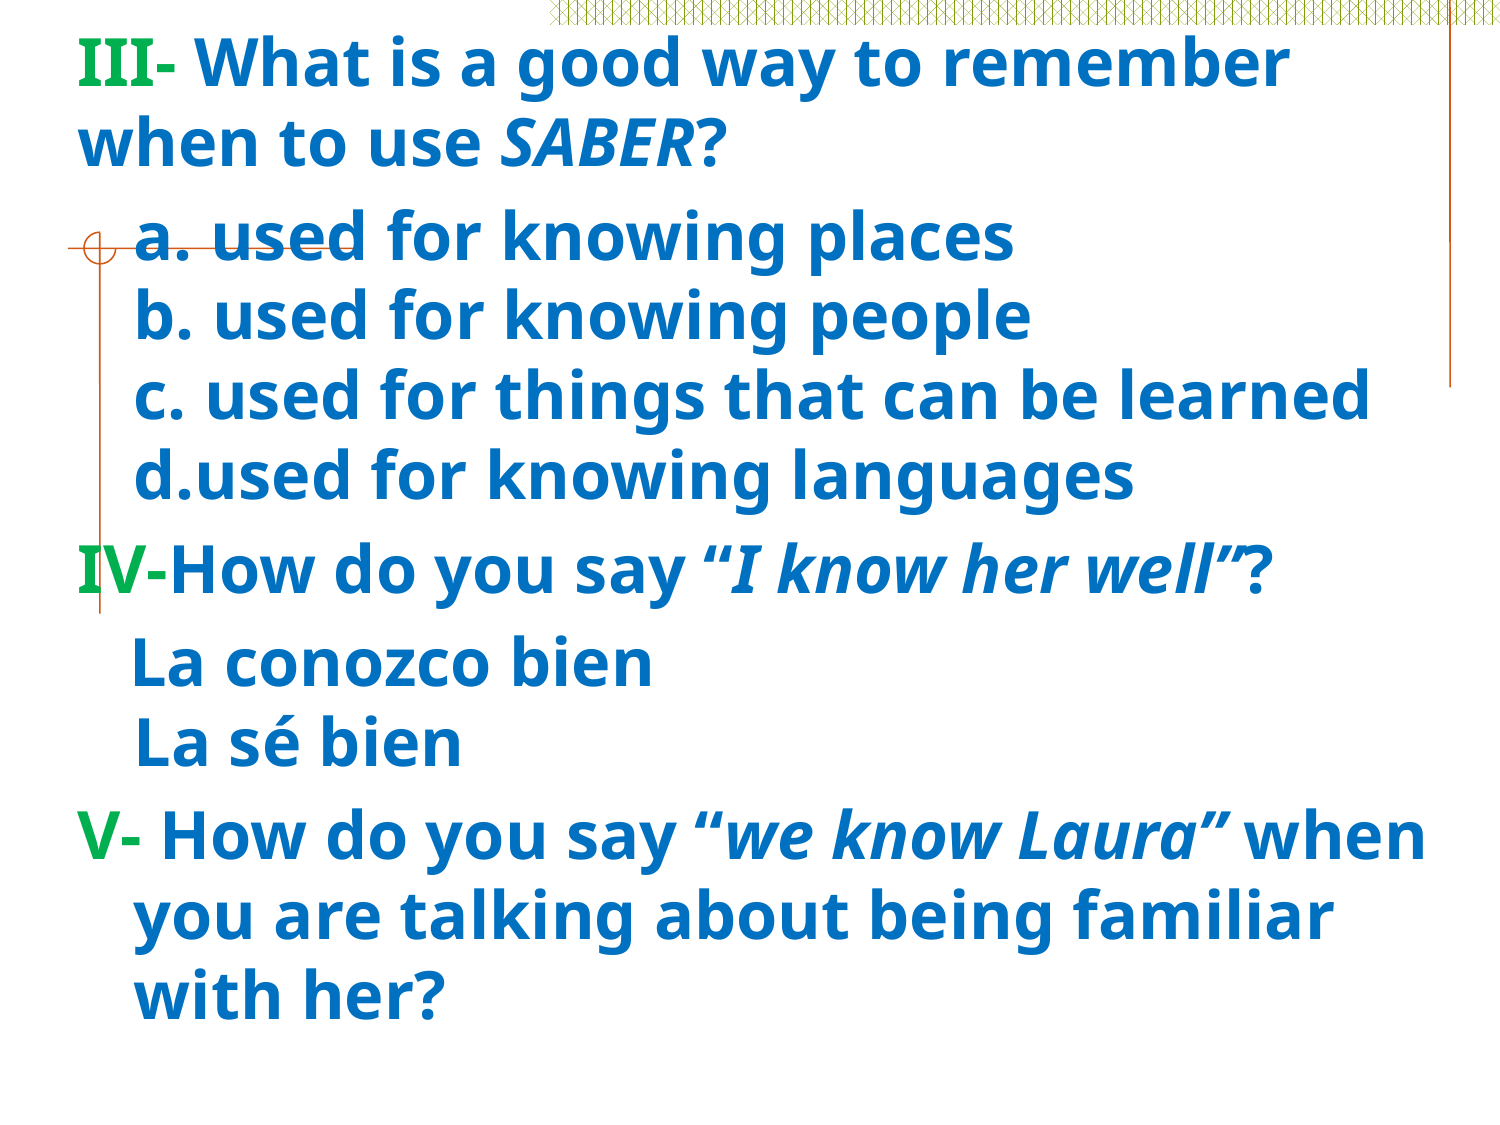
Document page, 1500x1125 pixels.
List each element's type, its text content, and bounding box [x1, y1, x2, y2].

list III- What is a good way to remember when to use SABER? a. used for knowing places b. used for knowing people c. used for things that can be learned d.used for knowing languages IV-How do you say “I know her well”? La conozco bien La sé bien V- How do you say “we know Laura” when you are talking about being familiar with her? [62, 12, 1463, 1063]
